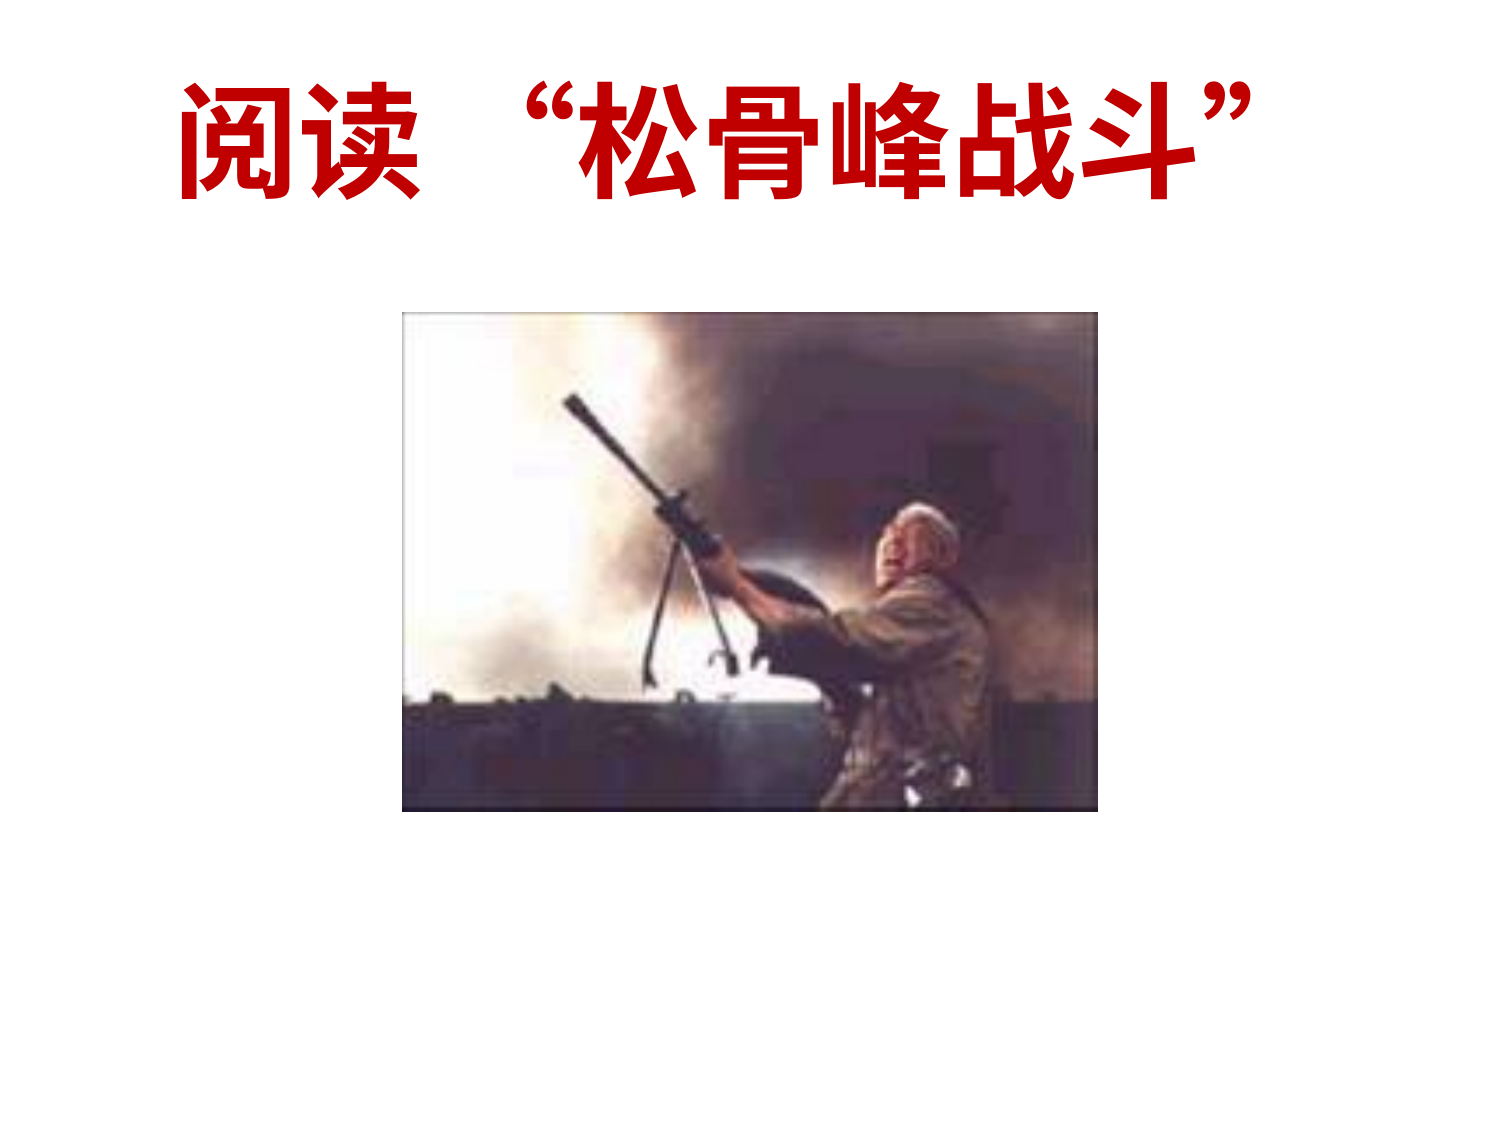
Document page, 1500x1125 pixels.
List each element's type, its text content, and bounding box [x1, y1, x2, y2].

title 阅读 “松骨峰战斗” [74, 44, 1426, 233]
picture [402, 312, 1098, 813]
